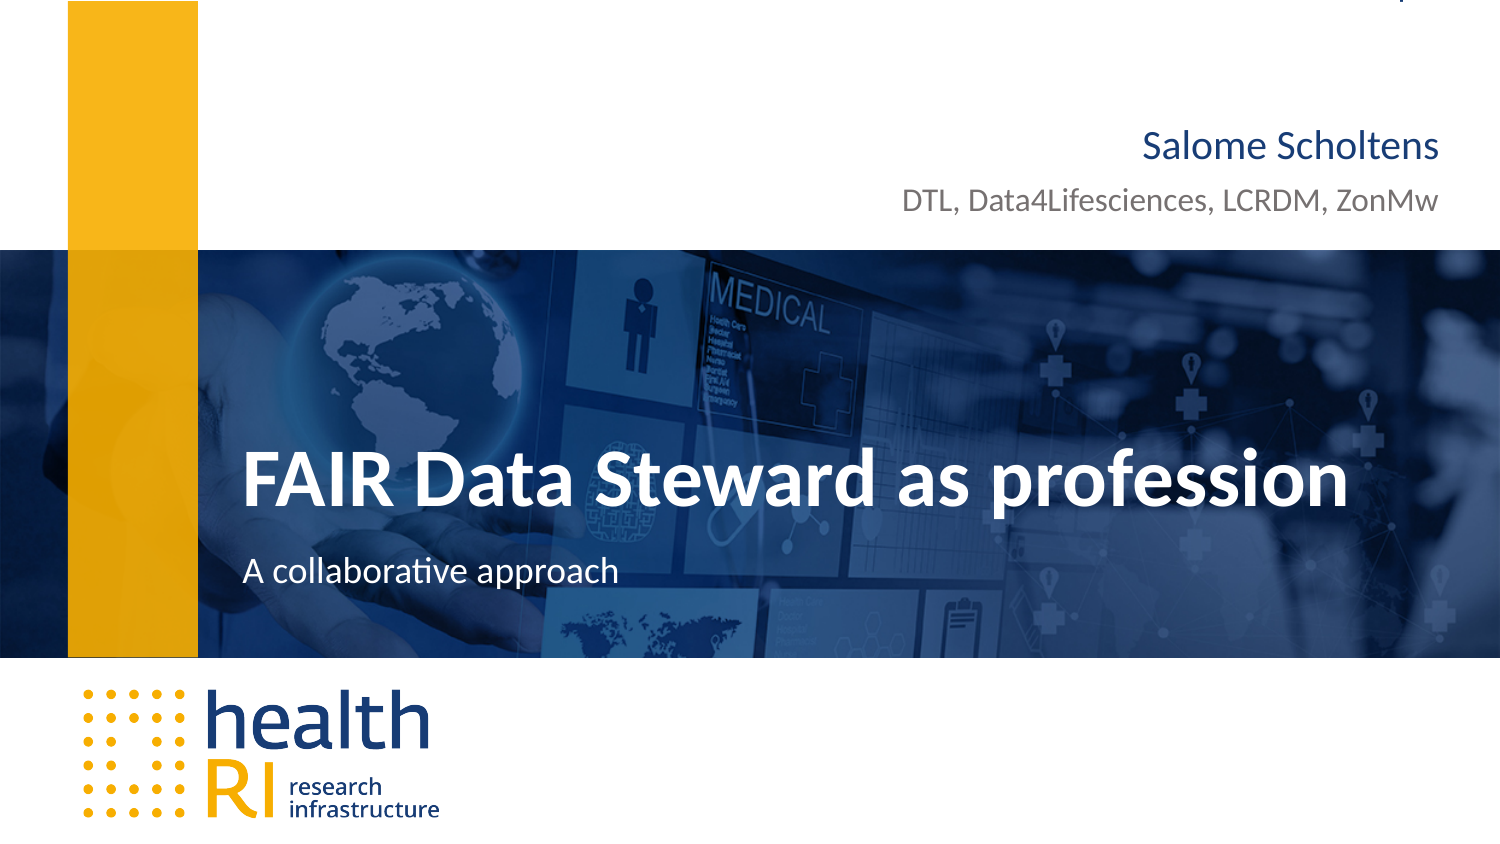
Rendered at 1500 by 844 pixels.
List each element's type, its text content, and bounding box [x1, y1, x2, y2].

list DTL, Data4Lifesciences, LCRDM, ZonMw [227, 174, 1455, 237]
picture [67, 671, 455, 837]
subtitle A collaborative approach [227, 543, 1466, 655]
picture [198, 250, 1500, 658]
title FAIR Data Steward as profession [227, 320, 1466, 532]
picture [0, 250, 67, 658]
list Salome Scholtens [227, 115, 1455, 174]
